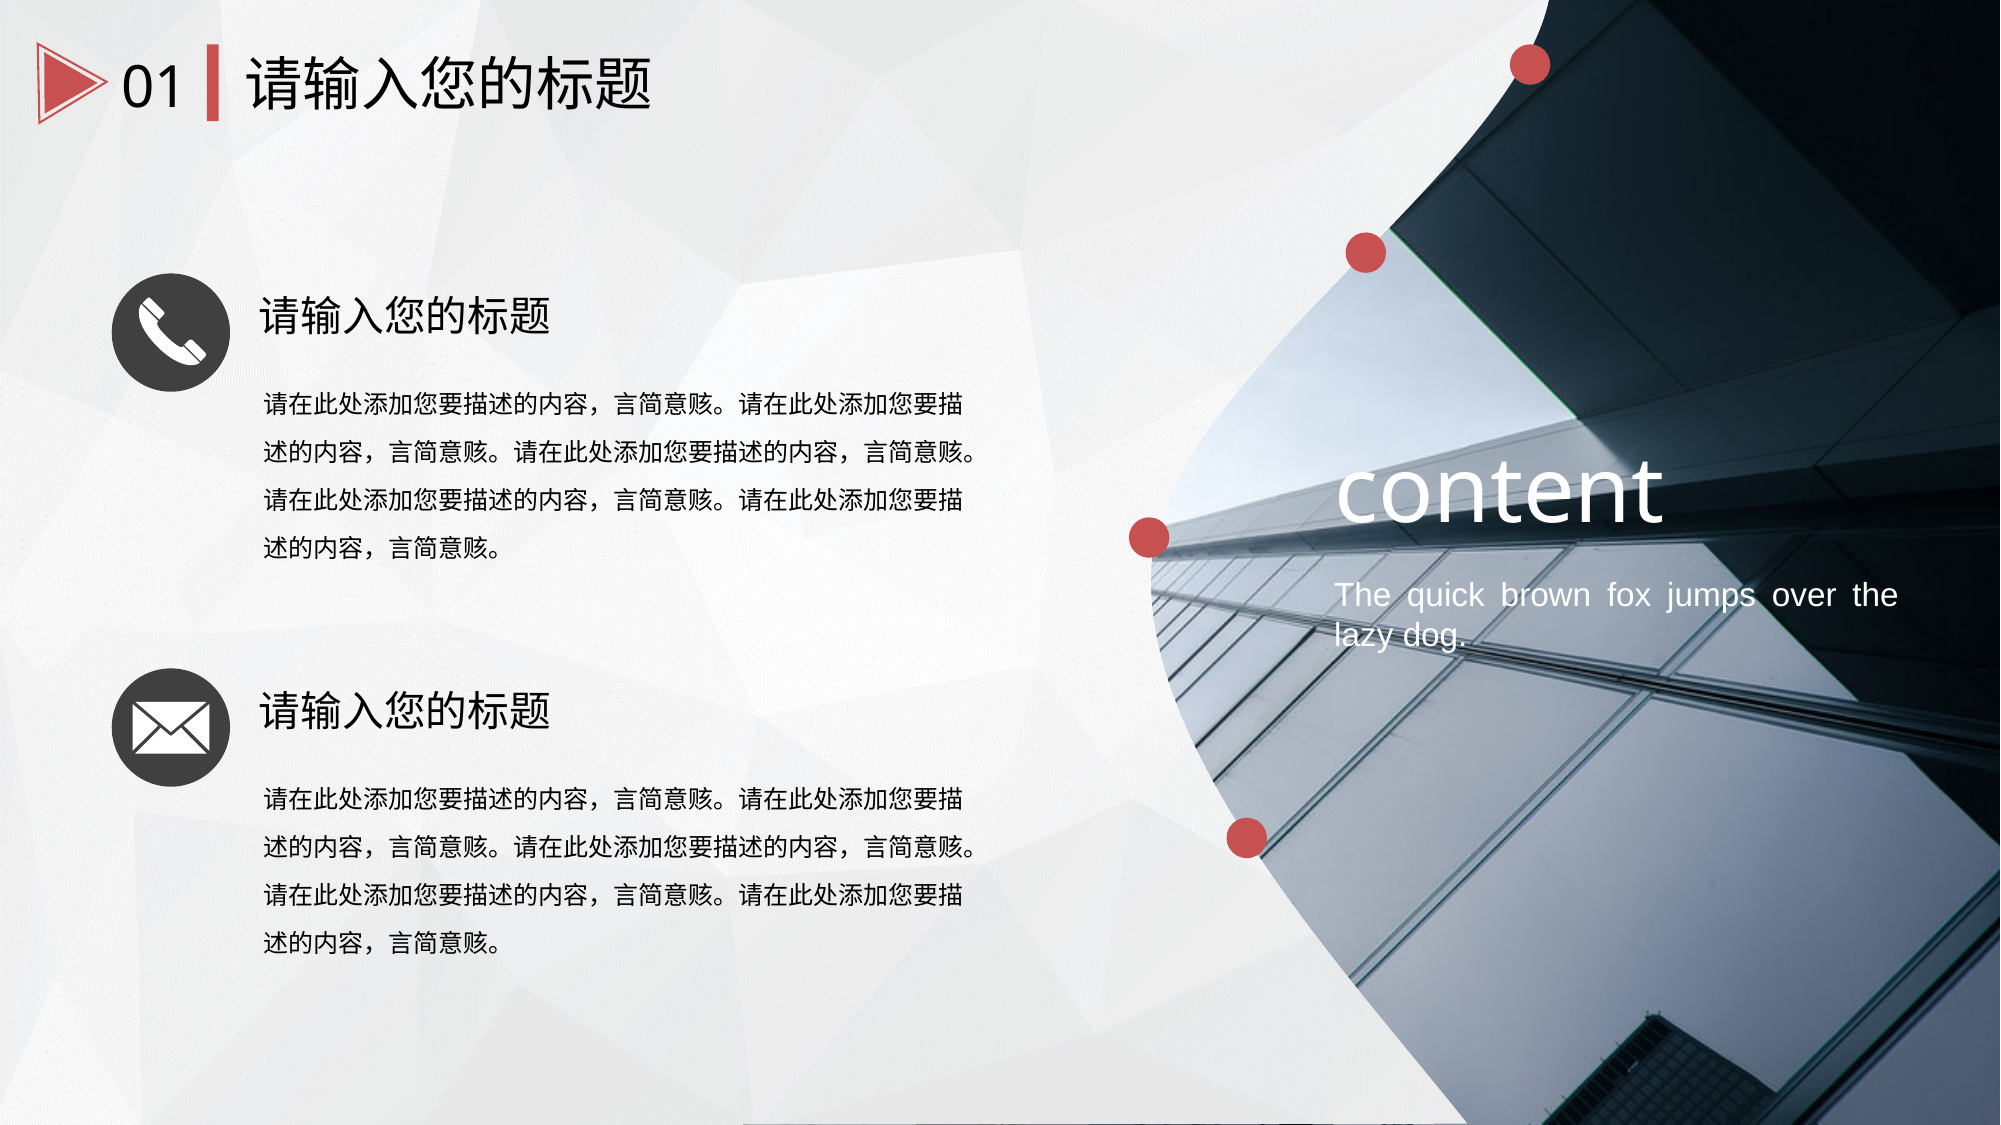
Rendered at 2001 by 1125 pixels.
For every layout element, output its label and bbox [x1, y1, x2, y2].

picture [0, 0, 2000, 1125]
text_box [28, 42, 108, 120]
text_box [111, 668, 230, 787]
text_box [111, 273, 230, 392]
